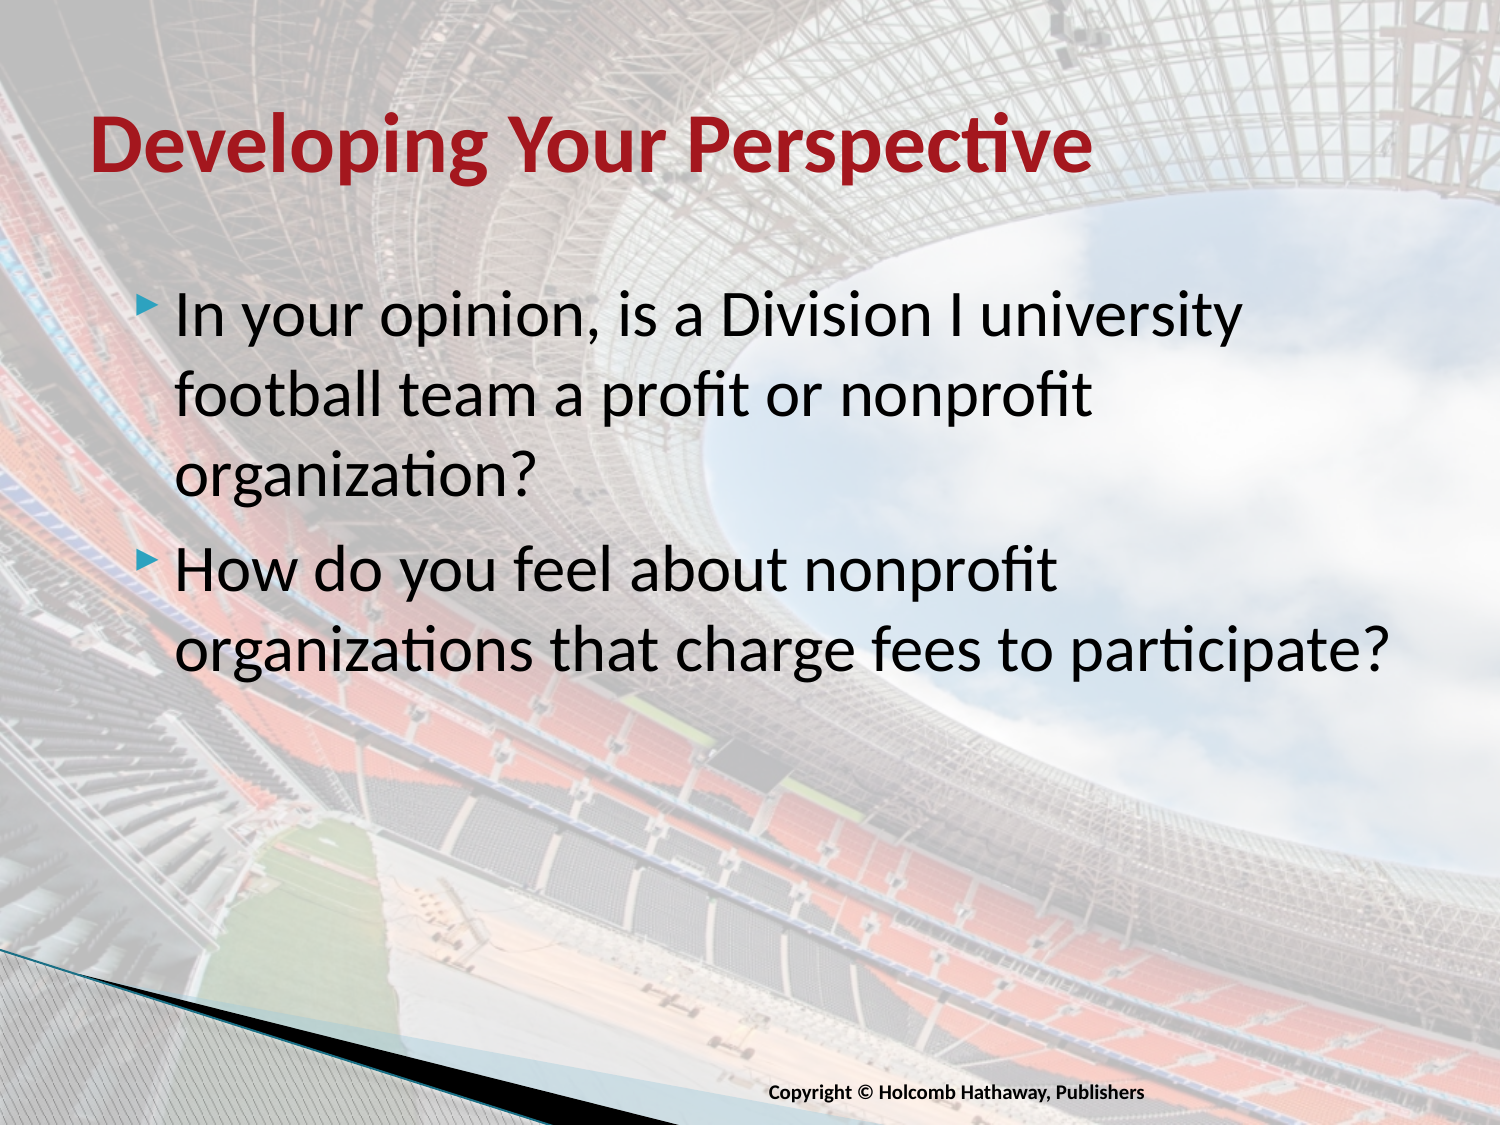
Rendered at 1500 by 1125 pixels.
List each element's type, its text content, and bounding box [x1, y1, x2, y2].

footer Copyright © Holcomb Hathaway, Publishers [675, 1051, 1169, 1112]
title Developing Your Perspective [75, 45, 1425, 233]
list In your opinion, is a Division I university football team a profit or nonprofit organization? How do you feel about nonprofit organizations that charge fees to participate? [99, 262, 1413, 1005]
